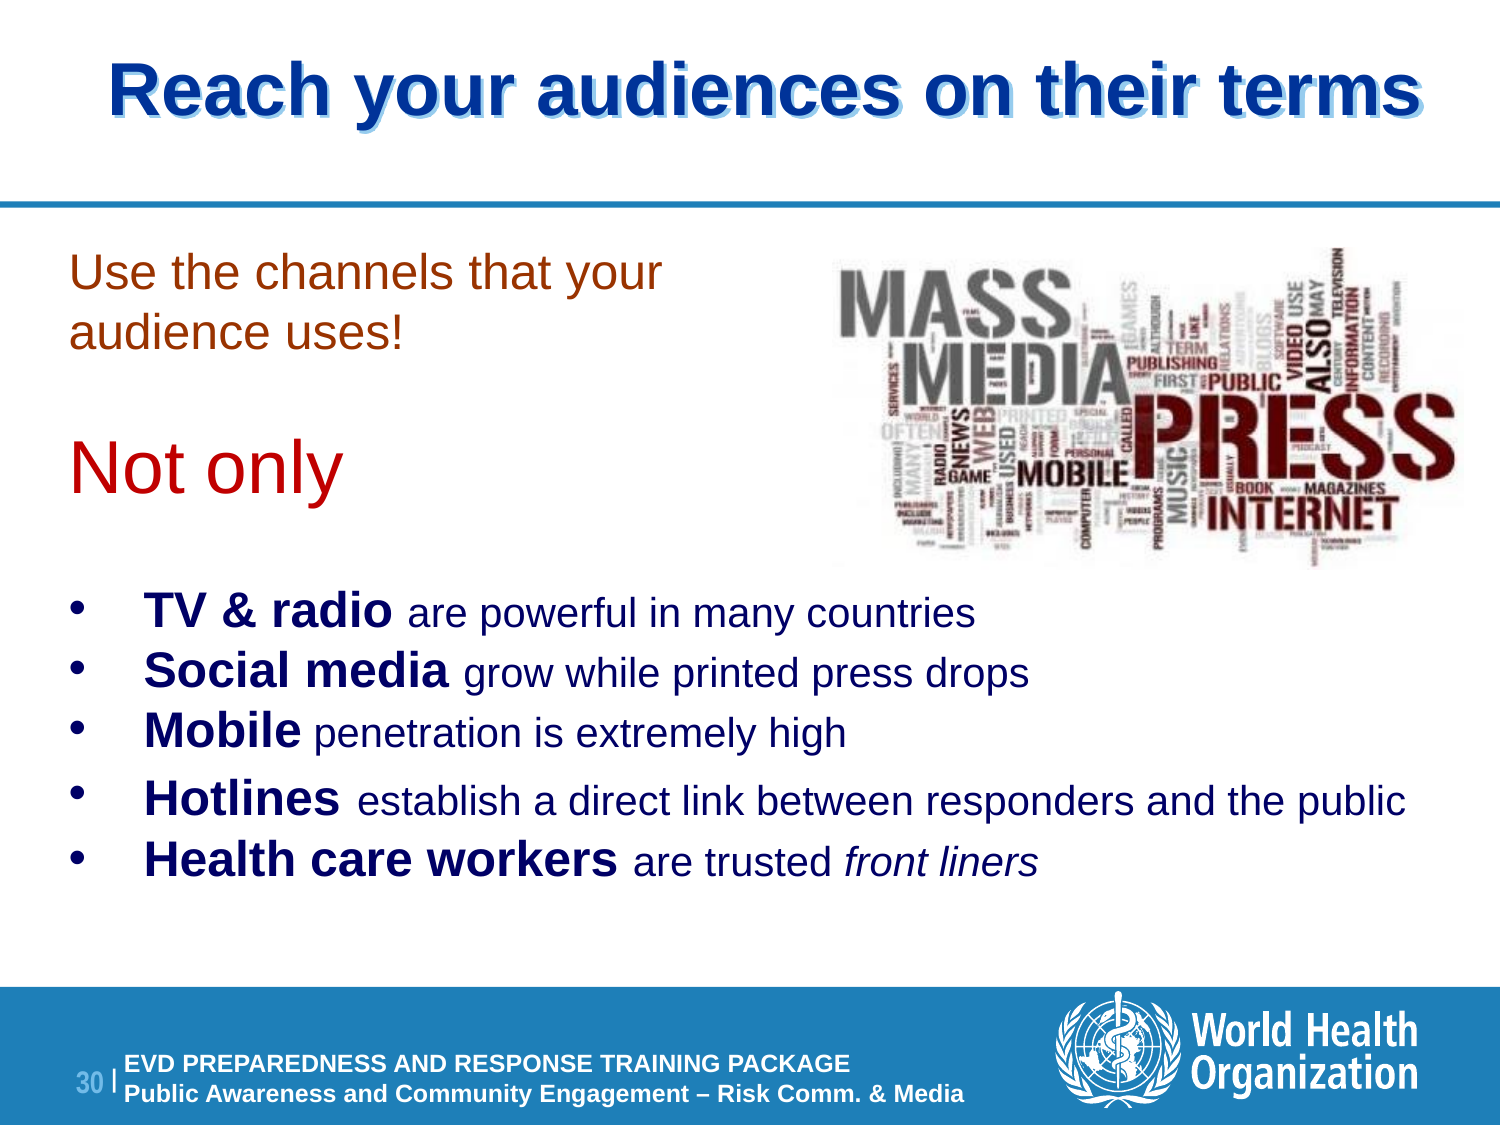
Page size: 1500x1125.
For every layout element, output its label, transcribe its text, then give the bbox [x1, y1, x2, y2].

picture [832, 246, 1464, 570]
title Reach your audiences on their terms [31, 0, 1500, 180]
text_box Use the channels that your audience uses! Not only [53, 231, 730, 517]
text_box TV & radio are powerful in many countries Social media grow while printed press drops Mobile penetration is extremely high Hotlines establish a direct link between responders and the public Health care workers are trusted front liners [53, 569, 1500, 895]
